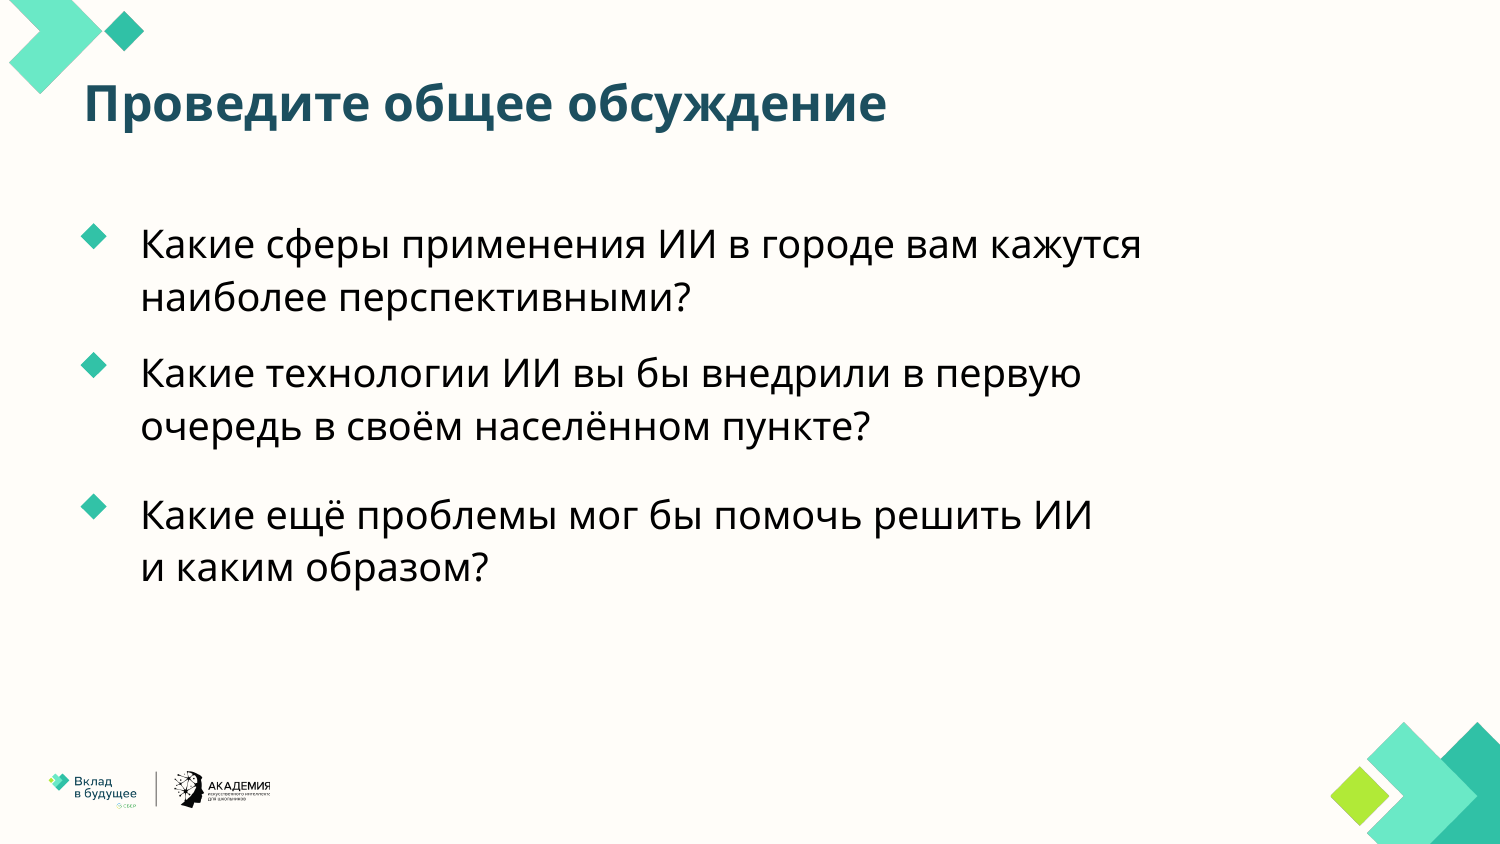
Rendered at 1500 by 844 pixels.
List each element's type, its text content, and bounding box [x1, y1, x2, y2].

picture [31, 756, 270, 826]
text_box Какие сферы применения ИИ в городе вам кажутся наиболее перспективными? [132, 207, 1286, 327]
text_box Какие технологии ИИ вы бы внедрили в первую очередь в своём населённом пункте? [132, 336, 1240, 456]
picture [1330, 722, 1500, 844]
text_box Проведите общее обсуждение [76, 70, 1358, 140]
text_box [80, 352, 107, 379]
picture [9, 0, 144, 94]
text_box [80, 493, 107, 520]
text_box Какие ещё проблемы мог бы помочь решить ИИ и каким образом? [132, 477, 1104, 597]
text_box [80, 223, 107, 250]
